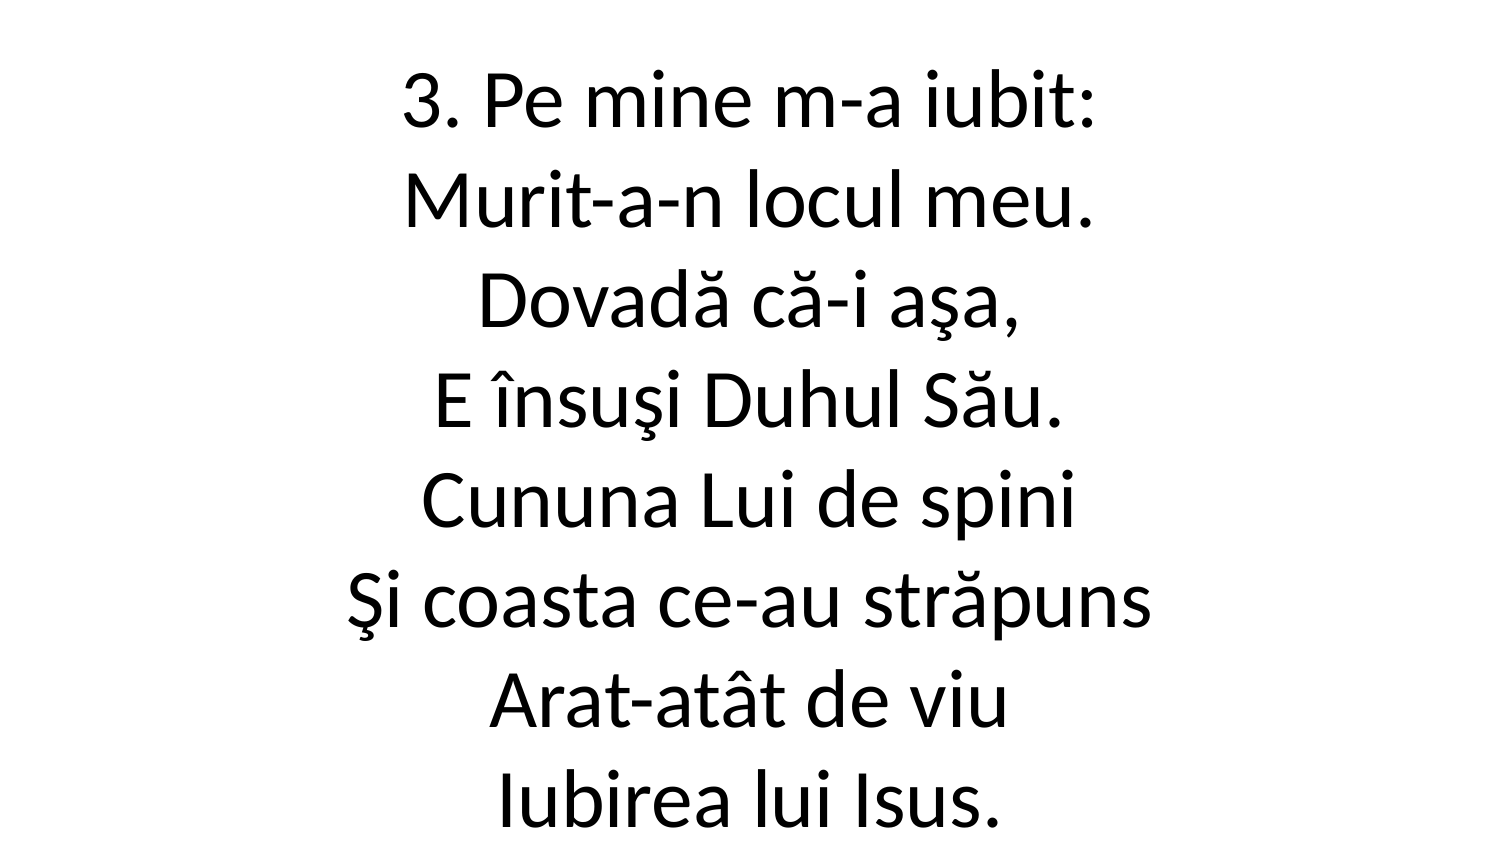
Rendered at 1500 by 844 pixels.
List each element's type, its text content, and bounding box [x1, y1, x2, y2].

text_box 3. Pe mine m-a iubit: Murit-a-n locul meu. Dovadă că-i aşa, E însuşi Duhul Său. Cununa Lui de spini Şi coasta ce-au străpuns Arat-atât de viu Iubirea lui Isus. [331, 0, 1169, 844]
